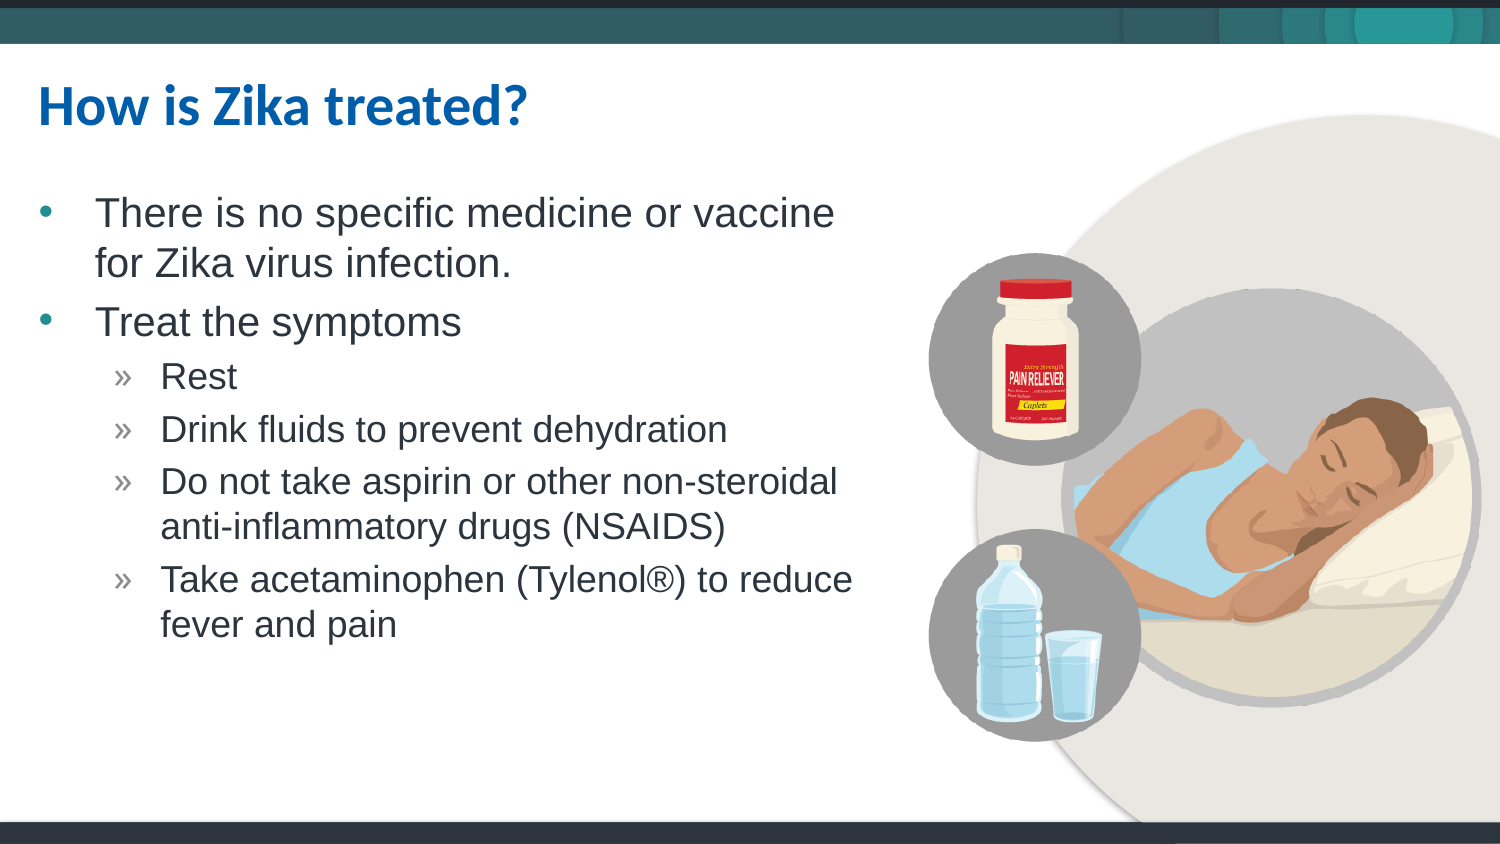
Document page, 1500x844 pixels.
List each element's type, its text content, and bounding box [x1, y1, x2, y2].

title How is Zika treated? [23, 59, 1077, 211]
text_box [0, 822, 1500, 844]
list There is no specific medicine or vaccine for Zika virus infection. Treat the symptoms Rest Drink fluids to prevent dehydration Do not take aspirin or other non-steroidal anti-inflammatory drugs (NSAIDS) Take acetaminophen (Tylenol®) to reduce fever and pain [23, 211, 879, 792]
picture [0, 0, 1500, 44]
picture [900, 238, 1496, 757]
